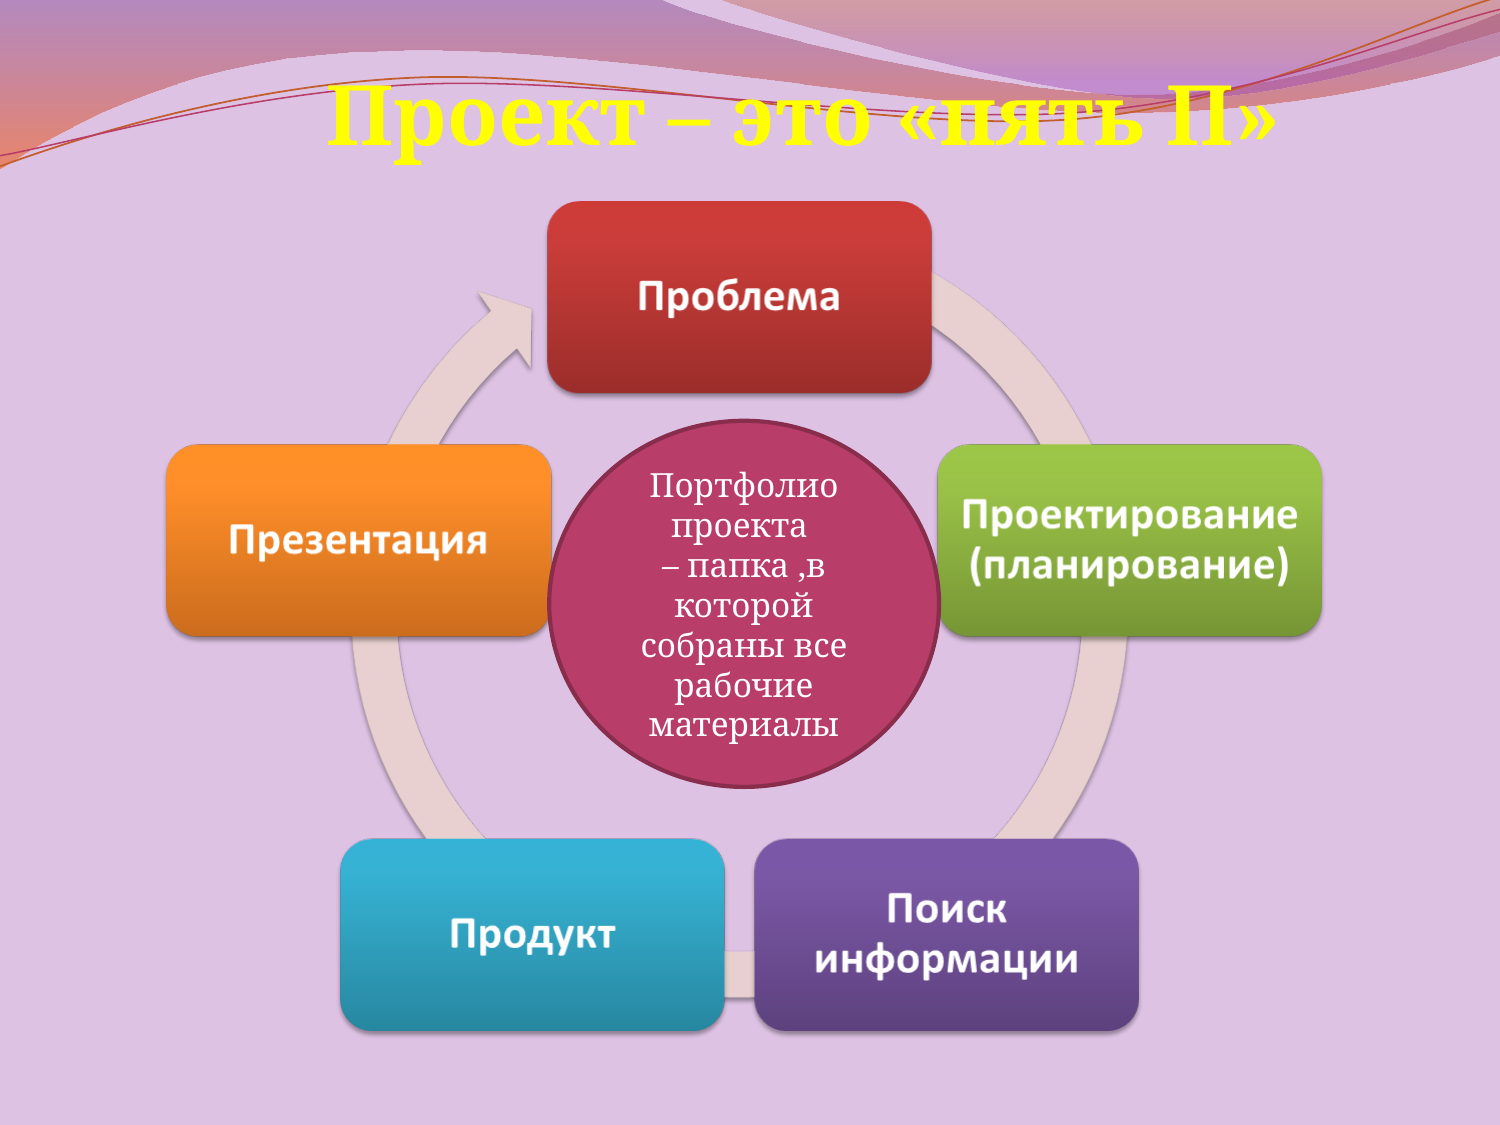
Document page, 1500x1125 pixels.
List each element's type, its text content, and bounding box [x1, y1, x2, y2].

text_box Проект – это «пять П» [311, 54, 1296, 170]
picture [154, 198, 1342, 1043]
